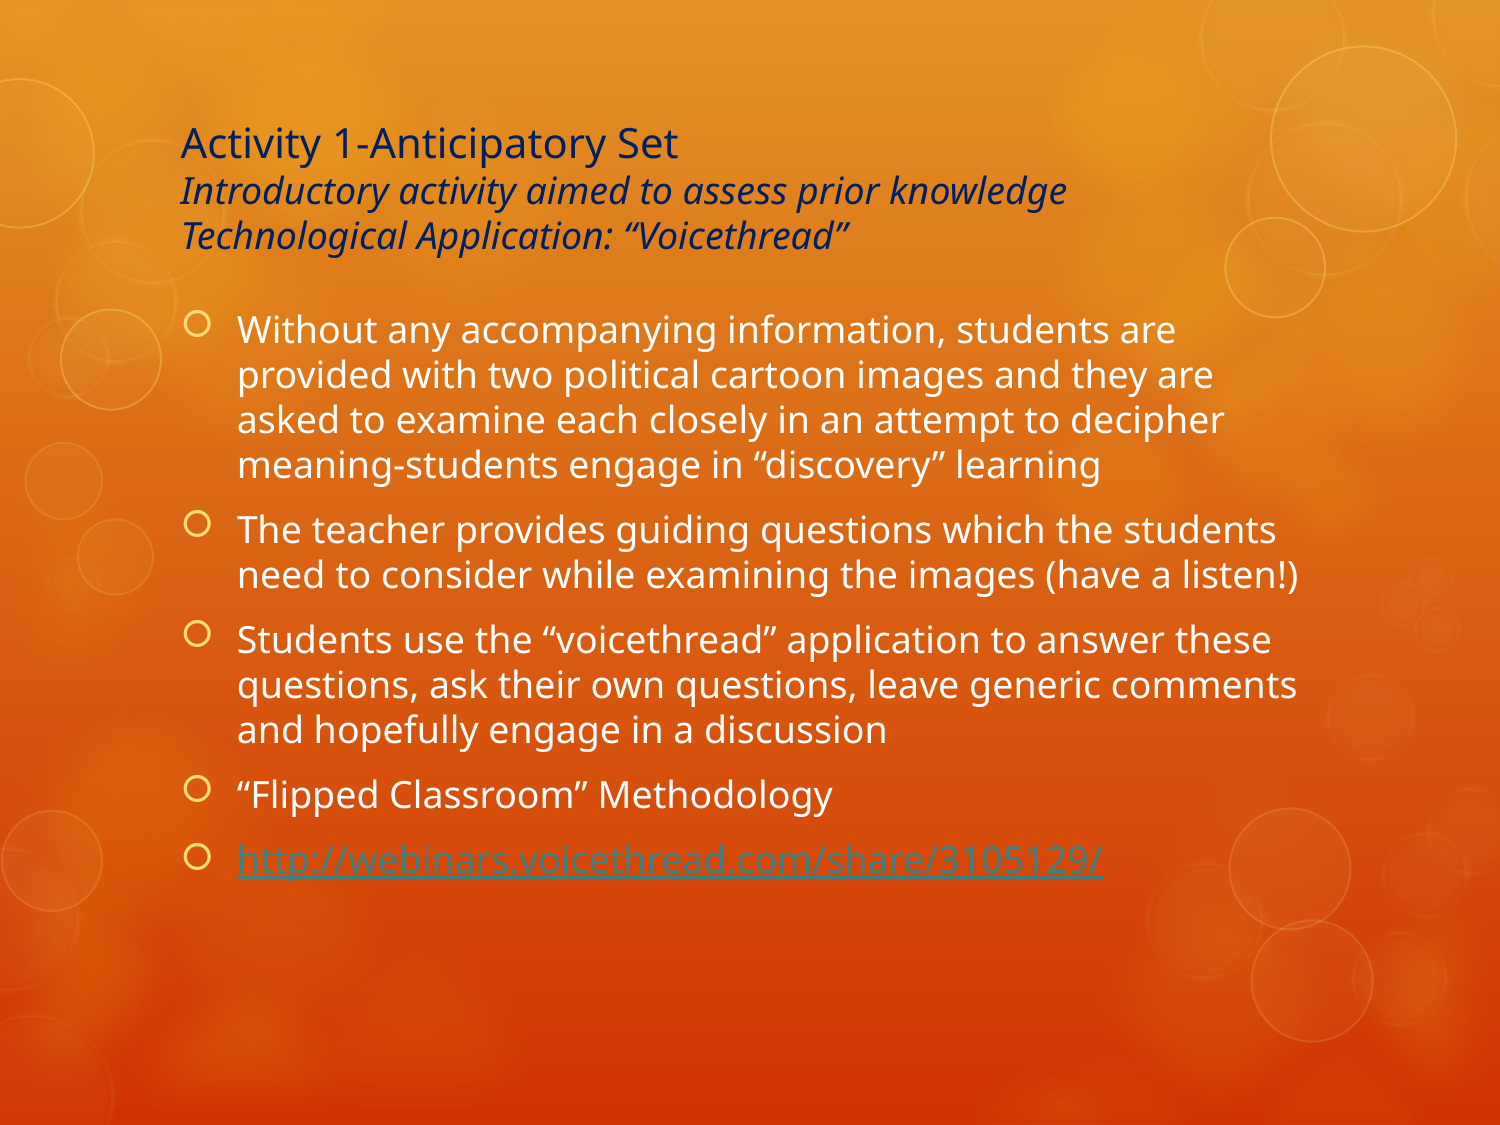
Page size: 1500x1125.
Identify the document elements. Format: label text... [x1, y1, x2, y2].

list Without any accompanying information, students are provided with two political cartoon images and they are asked to examine each closely in an attempt to decipher meaning-students engage in “discovery” learning The teacher provides guiding questions which the students need to consider while examining the images (have a listen!) Students use the “voicethread” application to answer these questions, ask their own questions, leave generic comments and hopefully engage in a discussion “Flipped Classroom” Methodology http://webinars.voicethread.com/share/3105129/ [165, 296, 1335, 962]
title Activity 1-Anticipatory Set Introductory activity aimed to assess prior knowledge Technological Application: “Voicethread” [165, 110, 1335, 263]
